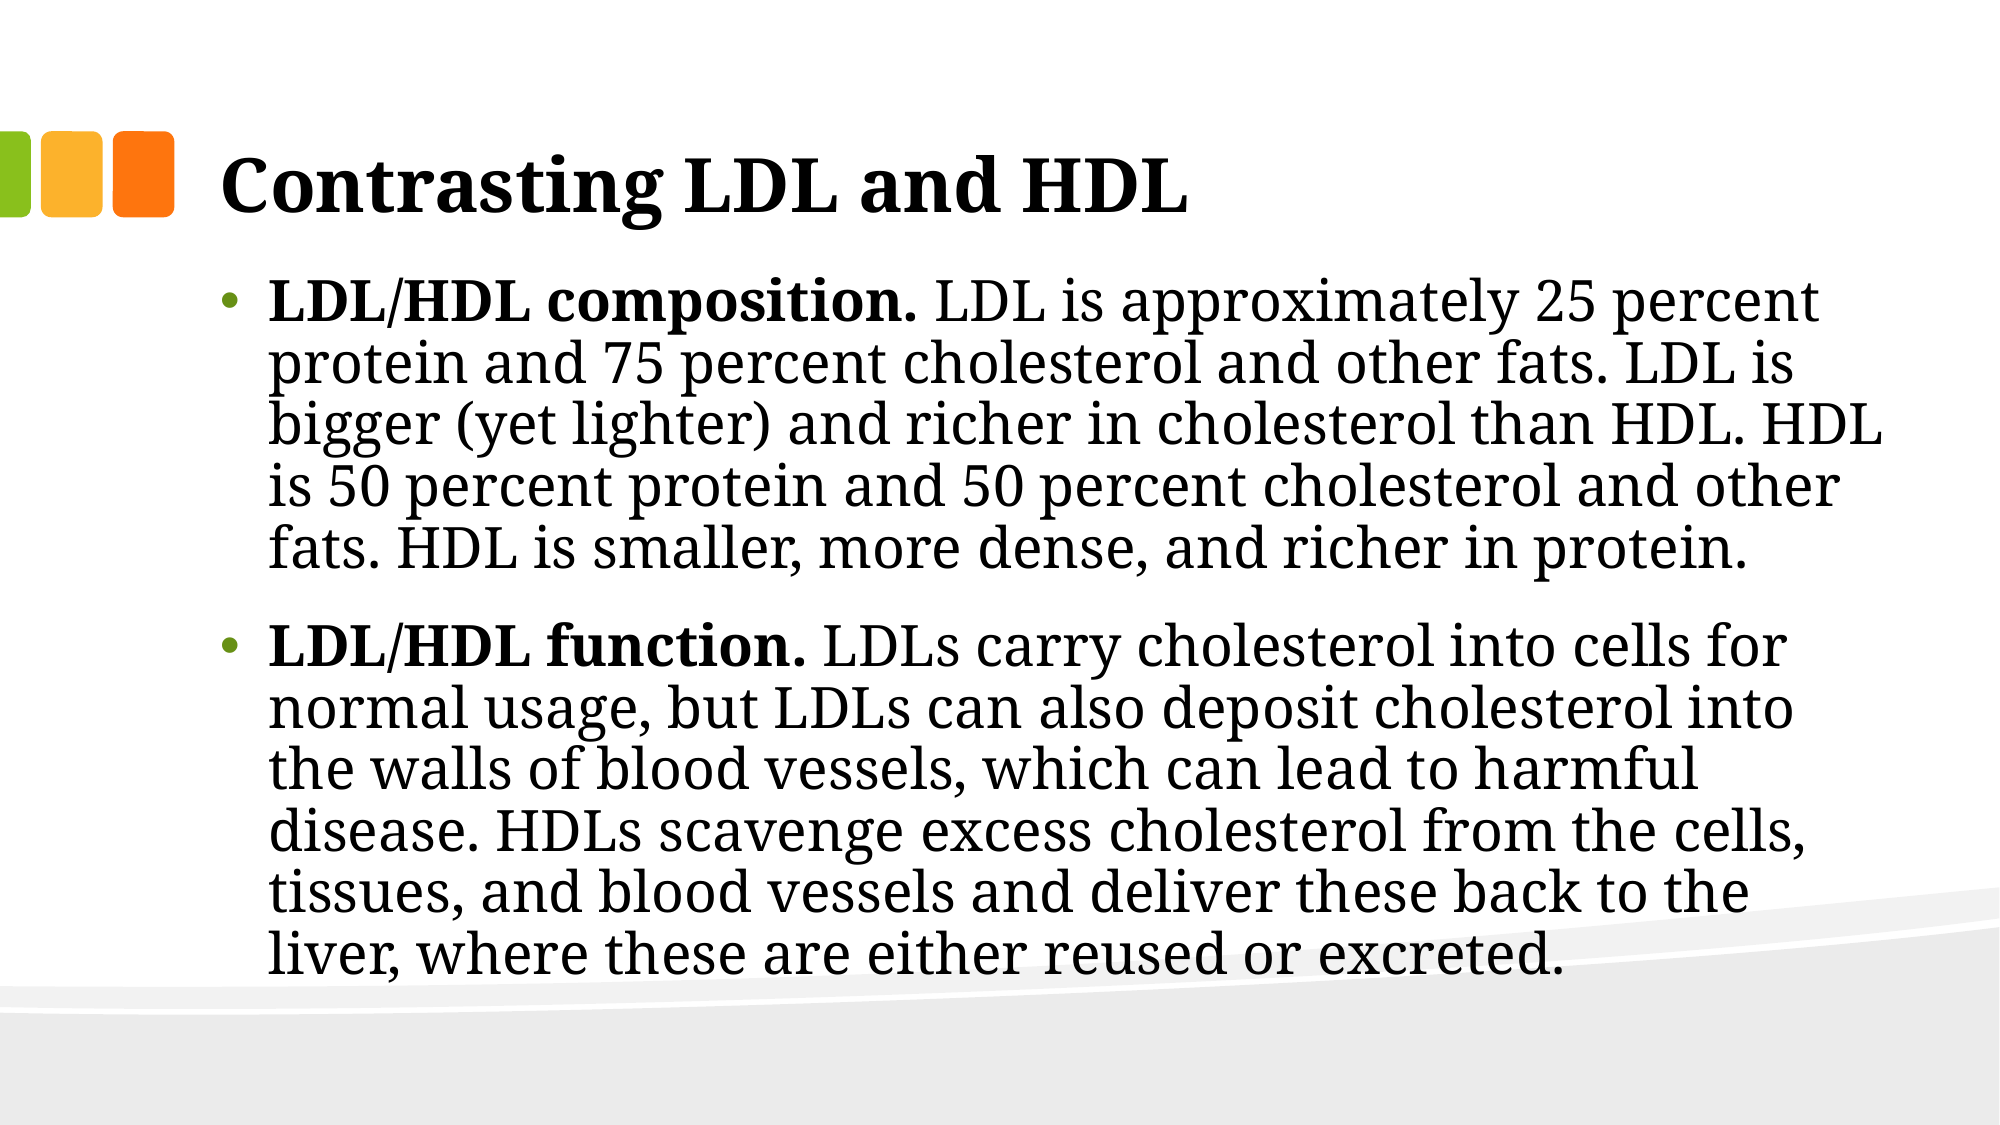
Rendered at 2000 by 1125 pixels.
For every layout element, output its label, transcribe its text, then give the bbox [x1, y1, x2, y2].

title Contrasting LDL and HDL [199, 24, 1800, 238]
list LDL/HDL composition. LDL is approximately 25 percent protein and 75 percent cholesterol and other fats. LDL is bigger (yet lighter) and richer in cholesterol than HDL. HDL is 50 percent protein and 50 percent cholesterol and other fats. HDL is smaller, more dense, and richer in protein. LDL/HDL function. LDLs carry cholesterol into cells for normal usage, but LDLs can also deposit cholesterol into the walls of blood vessels, which can lead to harmful disease. HDLs scavenge excess cholesterol from the cells, tissues, and blood vessels and deliver these back to the liver, where these are either reused or excreted. [199, 262, 1913, 1063]
